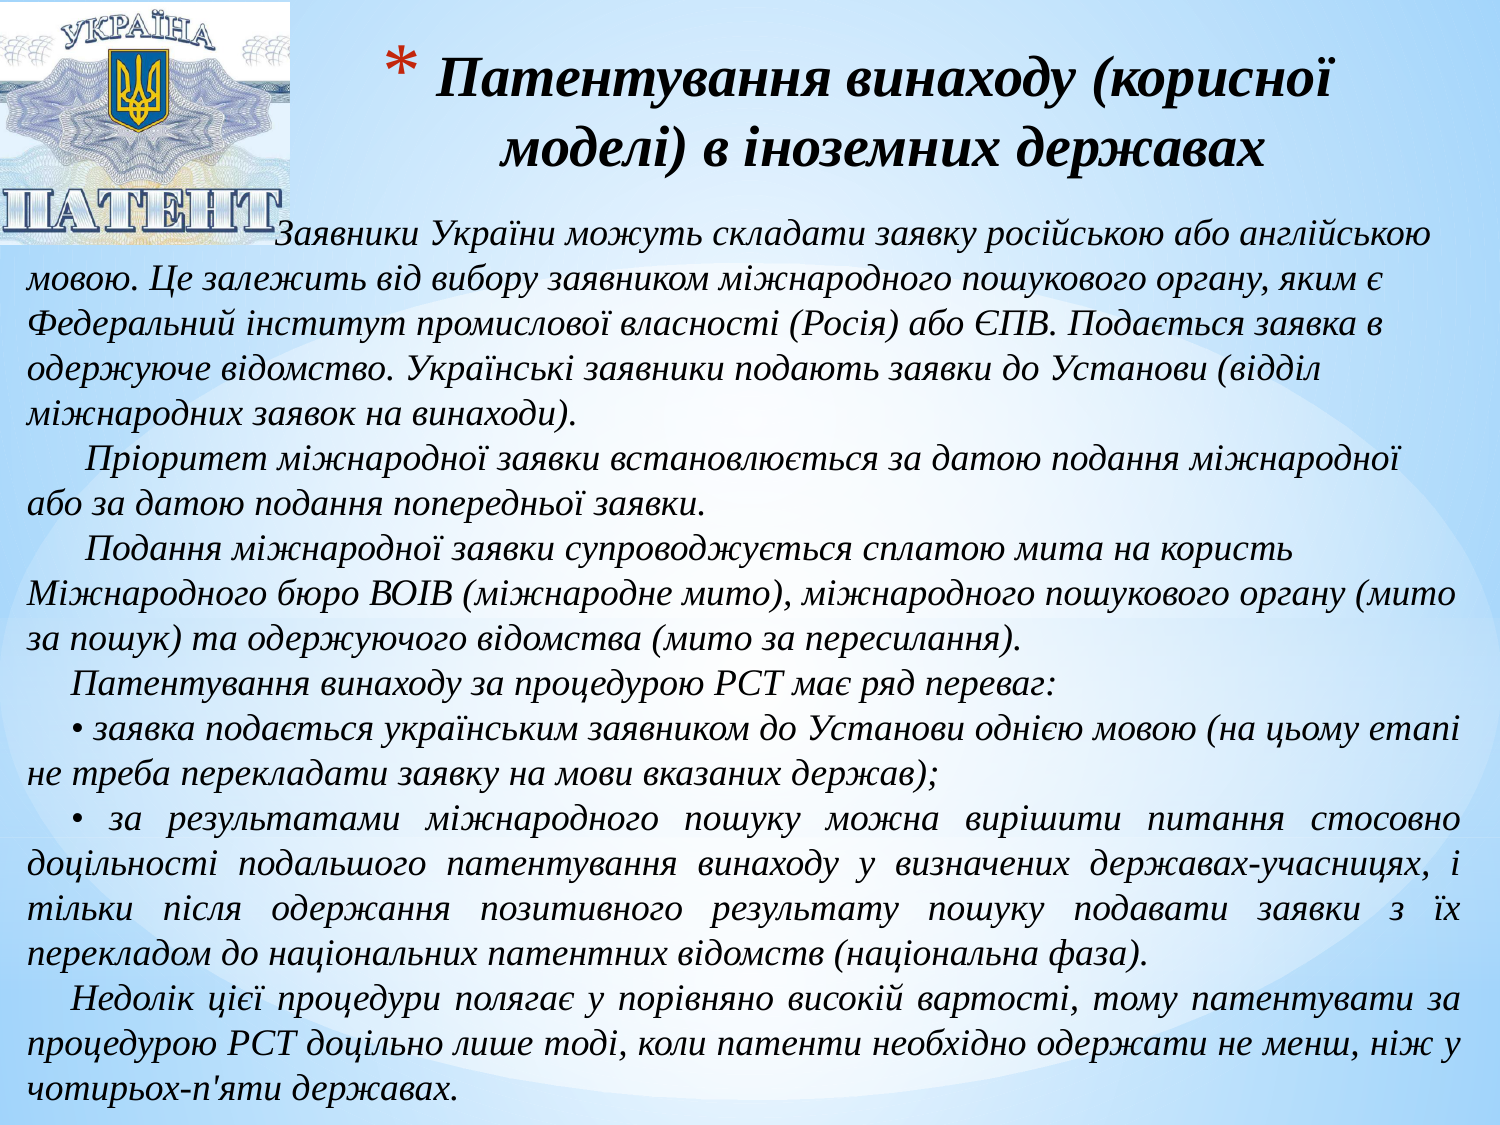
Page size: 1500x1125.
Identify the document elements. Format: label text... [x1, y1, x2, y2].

title Патентування винаходу (корисної моделі) в іноземних державах [295, 30, 1427, 209]
text_box Заявники України можуть складати заявку російською або англійською мовою. Це залежить від вибору заявником міжнародного пошукового органу, яким є Федеральний інститут промислової власності (Росія) або ЄПВ. Подається заявка в одержуюче відомство. Українські заявники подають заявки до Установи (відділ міжнародних заявок на винаходи). Пріоритет міжнародної заявки встановлюється за датою подання міжнародної або за датою подання попередньої заявки. Подання міжнародної заявки супроводжується сплатою мита на користь Міжнародного бюро ВОІВ (міжнародне мито), міжнародного пошукового органу (мито за пошук) та одержуючого відомства (мито за пересилання). Патентування винаходу за процедурою РСТ має ряд переваг: • заявка подається українським заявником до Установи однією мовою (на цьому етапі не треба перекладати заявку на мови вказаних держав); • за результатами міжнародного пошуку можна вирішити питання стосовно доцільності подальшого патентування винаходу у визначених державах-учасницях, і тільки після одержання позитивного результату пошуку подавати заявки з їх перекладом до національних патентних відомств (національна фаза). Недолік цієї процедури полягає у порівняно високій вартості, тому патентувати за процедурою РСТ доцільно лише тоді, коли патенти необхідно одержати не менш, ніж у чотирьох-п'яти державах. [12, 201, 1477, 1116]
picture [0, 2, 290, 245]
